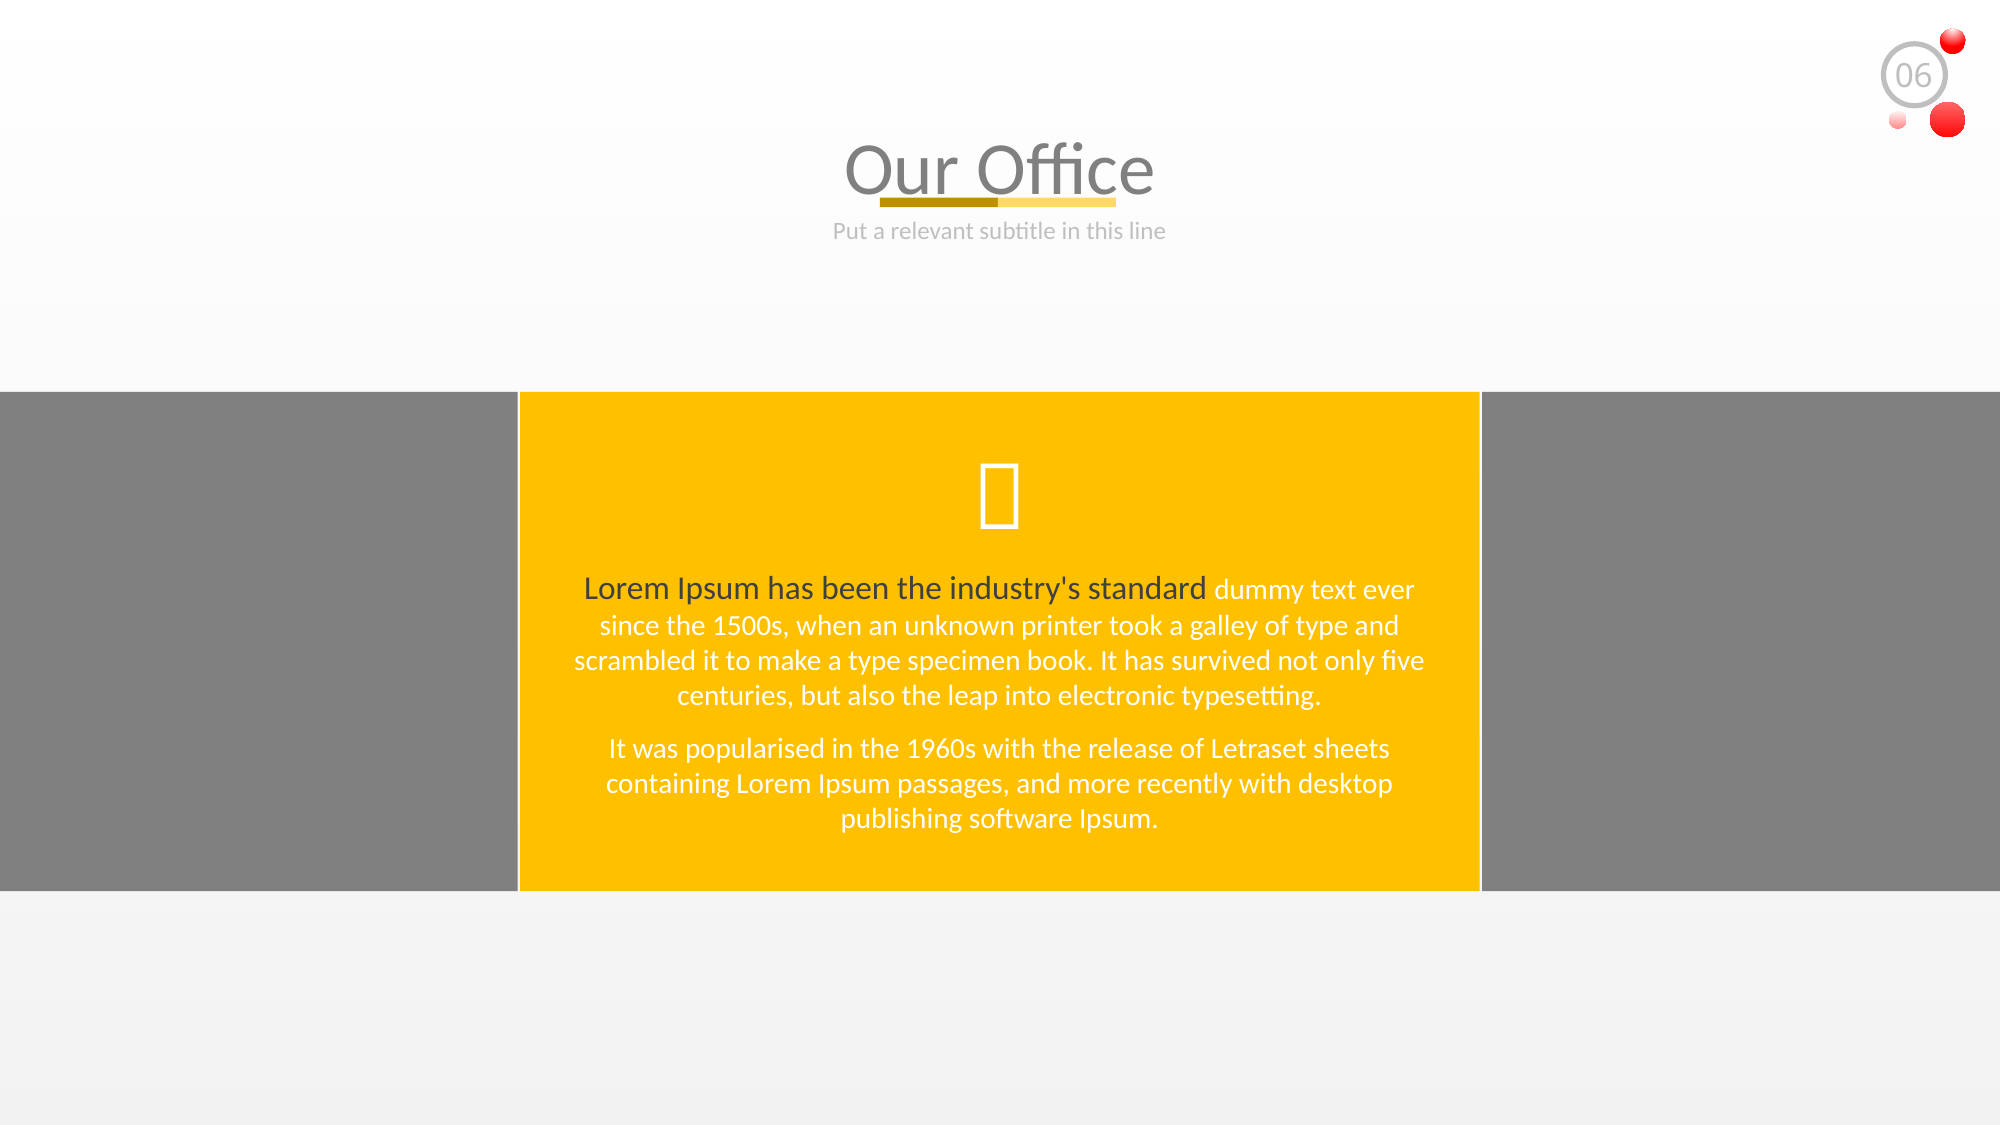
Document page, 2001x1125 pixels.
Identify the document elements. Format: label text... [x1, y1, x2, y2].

text_box  [922, 430, 1078, 555]
text_box [519, 391, 1481, 892]
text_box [879, 197, 1116, 208]
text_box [1876, 28, 1966, 138]
text_box Our Office [707, 67, 1293, 218]
text_box [0, 391, 519, 892]
text_box [1481, 391, 2000, 892]
text_box Put a relevant subtitle in this line [762, 199, 1237, 260]
text_box Lorem Ipsum has been the industry's standard dummy text ever since the 1500s, when an unknown printer took a galley of type and scrambled it to make a type specimen book. It has survived not only five centuries, but also the leap into electronic typesetting. It was popularised in the 1960s with the release of Letraset sheets containing Lorem Ipsum passages, and more recently with desktop publishing software Ipsum. [554, 558, 1446, 882]
